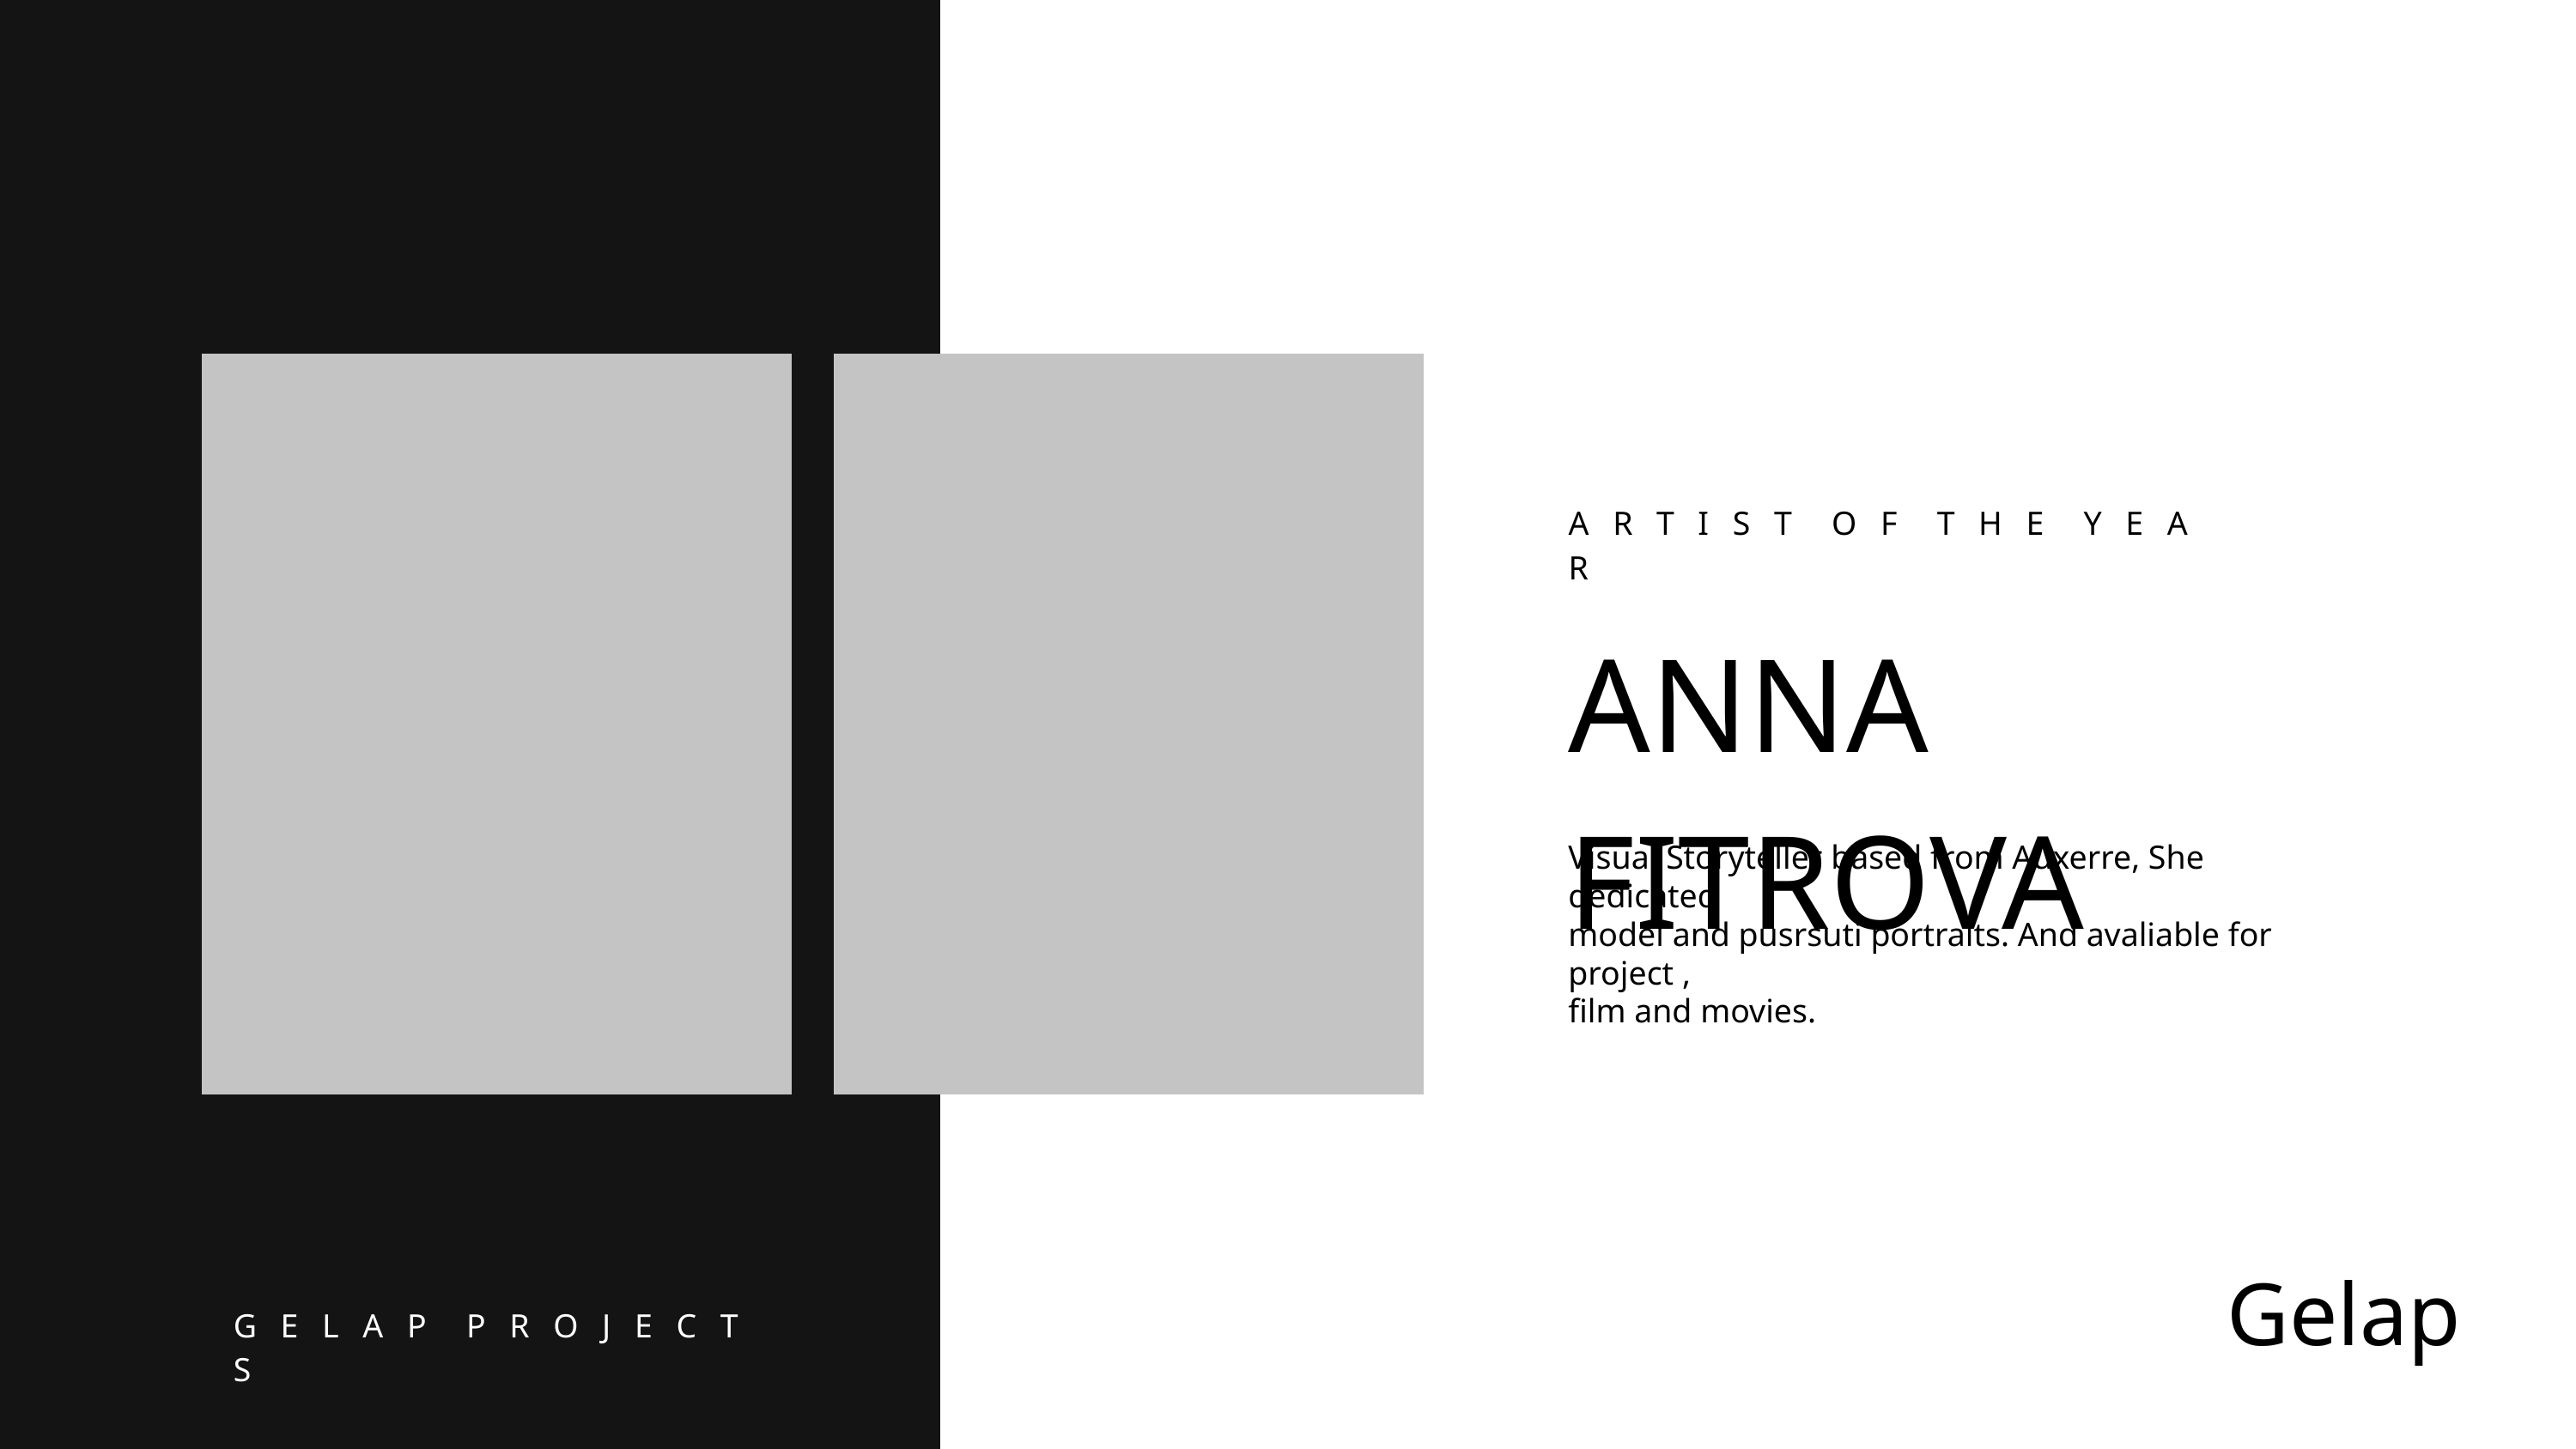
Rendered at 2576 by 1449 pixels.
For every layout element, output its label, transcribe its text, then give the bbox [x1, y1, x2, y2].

picture [202, 354, 792, 1094]
picture [834, 0, 2576, 1449]
text_box G E L A P P R O J E C T S [233, 1300, 761, 1344]
